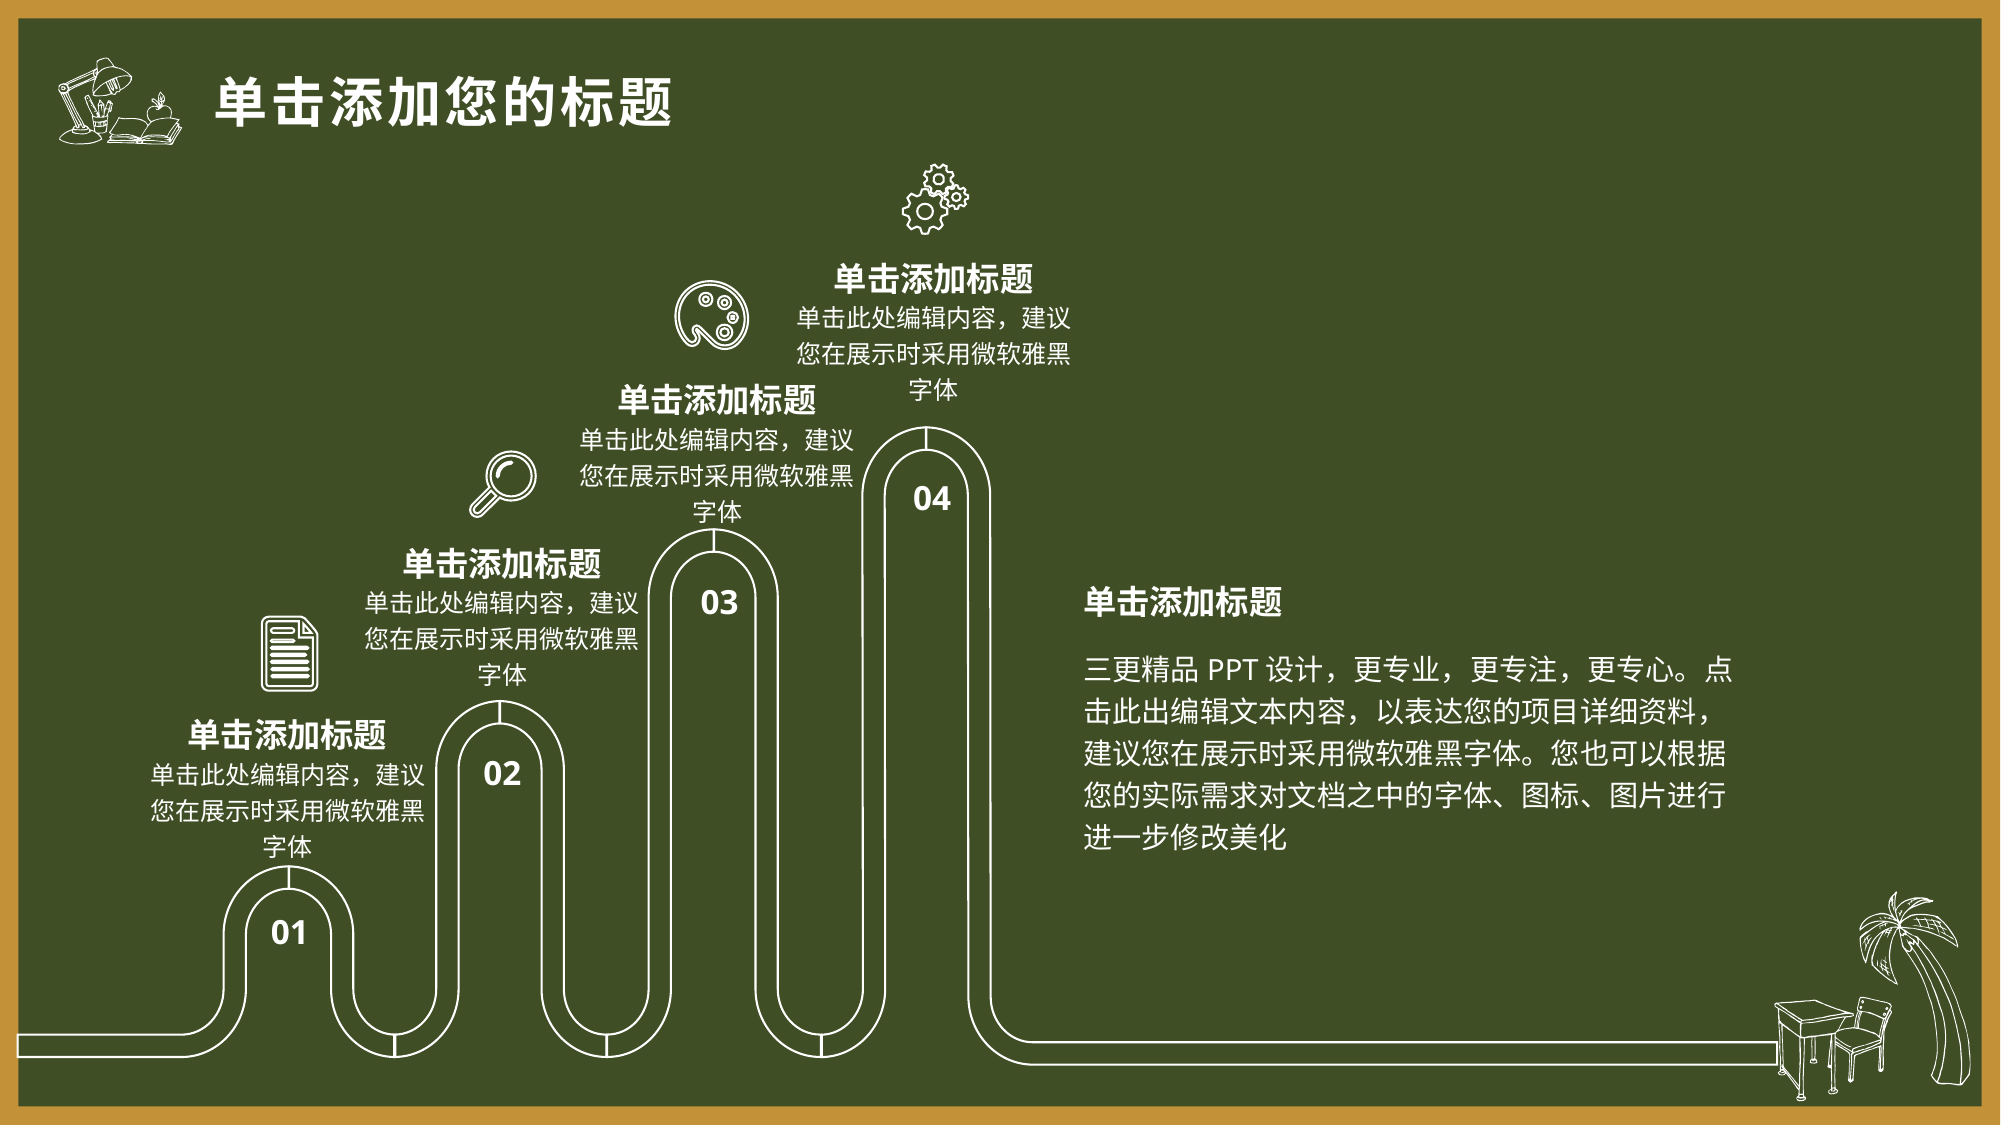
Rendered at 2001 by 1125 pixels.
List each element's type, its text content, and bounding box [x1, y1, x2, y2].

text_box 01 [256, 903, 324, 959]
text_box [902, 164, 969, 234]
text_box [397, 700, 498, 1058]
text_box [16, 865, 290, 1059]
text_box 03 [685, 574, 754, 629]
text_box 单击添加标题 [567, 371, 867, 420]
text_box [498, 699, 605, 1058]
text_box 单击添加标题 [138, 706, 437, 753]
text_box 单击添加标题 [1083, 573, 1296, 622]
text_box 单击此处编辑内容，建议您在展示时采用微软雅黑字体 [568, 418, 867, 527]
text_box 单击添加您的标题 [198, 60, 772, 141]
text_box [928, 426, 1779, 1066]
text_box 单击此处编辑内容，建议您在展示时采用微软雅黑字体 [353, 581, 652, 690]
text_box [715, 528, 820, 1058]
text_box 单击此处编辑内容，建议您在展示时采用微软雅黑字体 [784, 296, 1084, 405]
text_box 三更精品PPT设计，更专业，更专注，更专心。点击此出编辑文本内容，以表达您的项目详细资料，建议您在展示时采用微软雅黑字体。您也可以根据您的实际需求对文档之中的字体、图标、图片进行进一步修改美化 [1083, 644, 1749, 855]
text_box 04 [898, 469, 966, 524]
text_box [820, 426, 928, 1059]
text_box 02 [468, 744, 537, 800]
text_box [605, 528, 715, 1059]
text_box 单击添加标题 [784, 250, 1084, 296]
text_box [675, 281, 752, 349]
text_box [290, 865, 397, 1059]
text_box 单击此处编辑内容，建议您在展示时采用微软雅黑字体 [138, 753, 438, 862]
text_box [261, 616, 318, 691]
text_box 单击添加标题 [352, 534, 652, 583]
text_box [470, 451, 536, 517]
